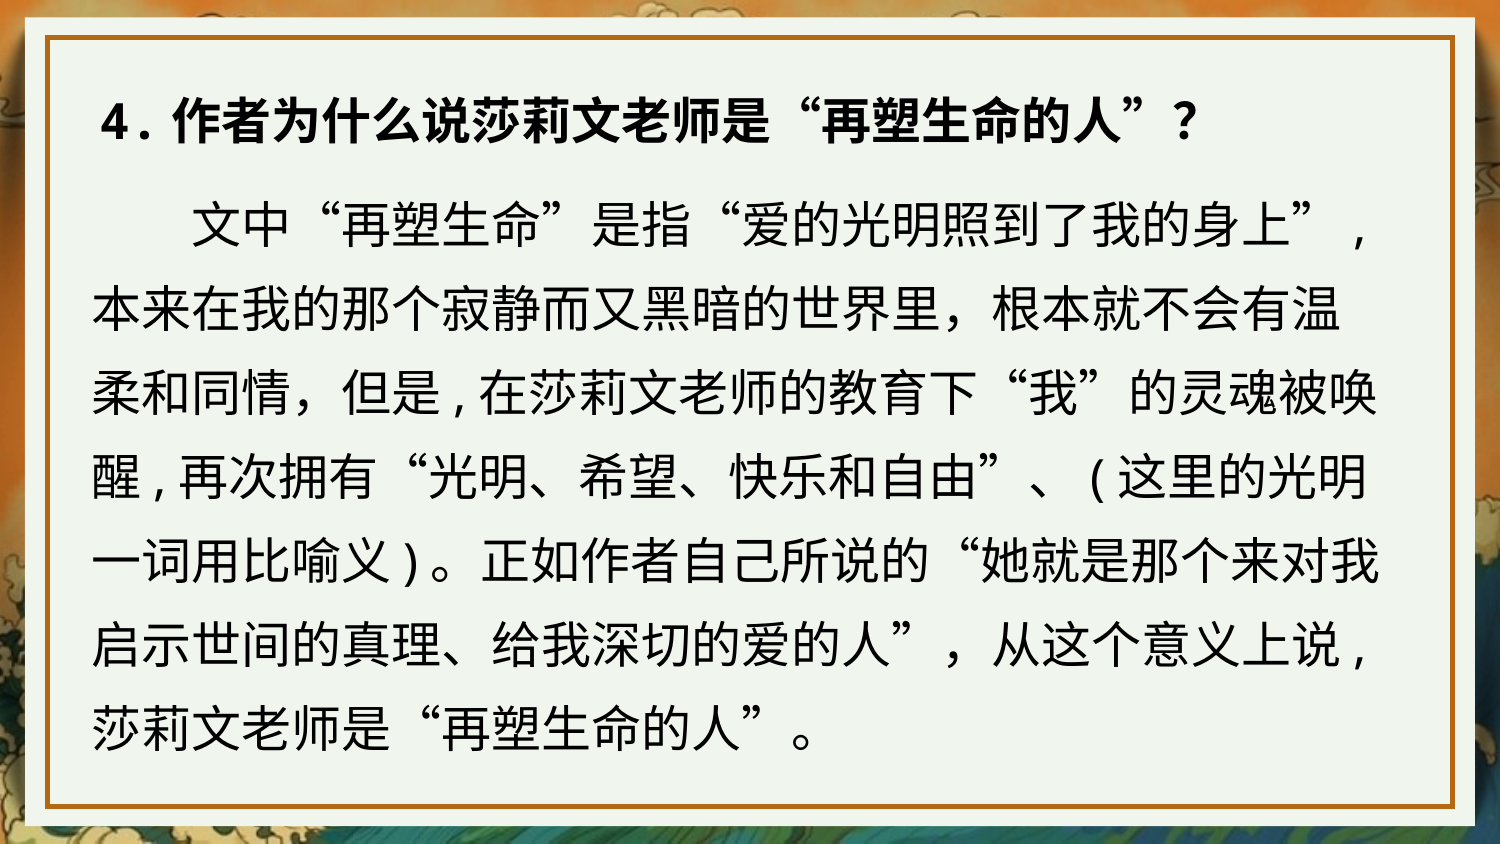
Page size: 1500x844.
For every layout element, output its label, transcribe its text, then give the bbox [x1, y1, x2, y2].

picture [0, 0, 1500, 844]
text_box 4.作者为什么说莎莉文老师是“再塑生命的人”？ [88, 83, 1233, 155]
text_box 文中“再塑生命”是指“爱的光明照到了我的身上”,本来在我的那个寂静而又黑暗的世界里，根本就不会有温柔和同情，但是,在莎莉文老师的教育下“我”的灵魂被唤醒,再次拥有“光明、希望、快乐和自由”、(这里的光明一词用比喻义)。正如作者自己所说的“她就是那个来对我启示世间的真理、给我深切的爱的人”，从这个意义上说,莎莉文老师是“再塑生命的人”。 [79, 164, 1399, 764]
